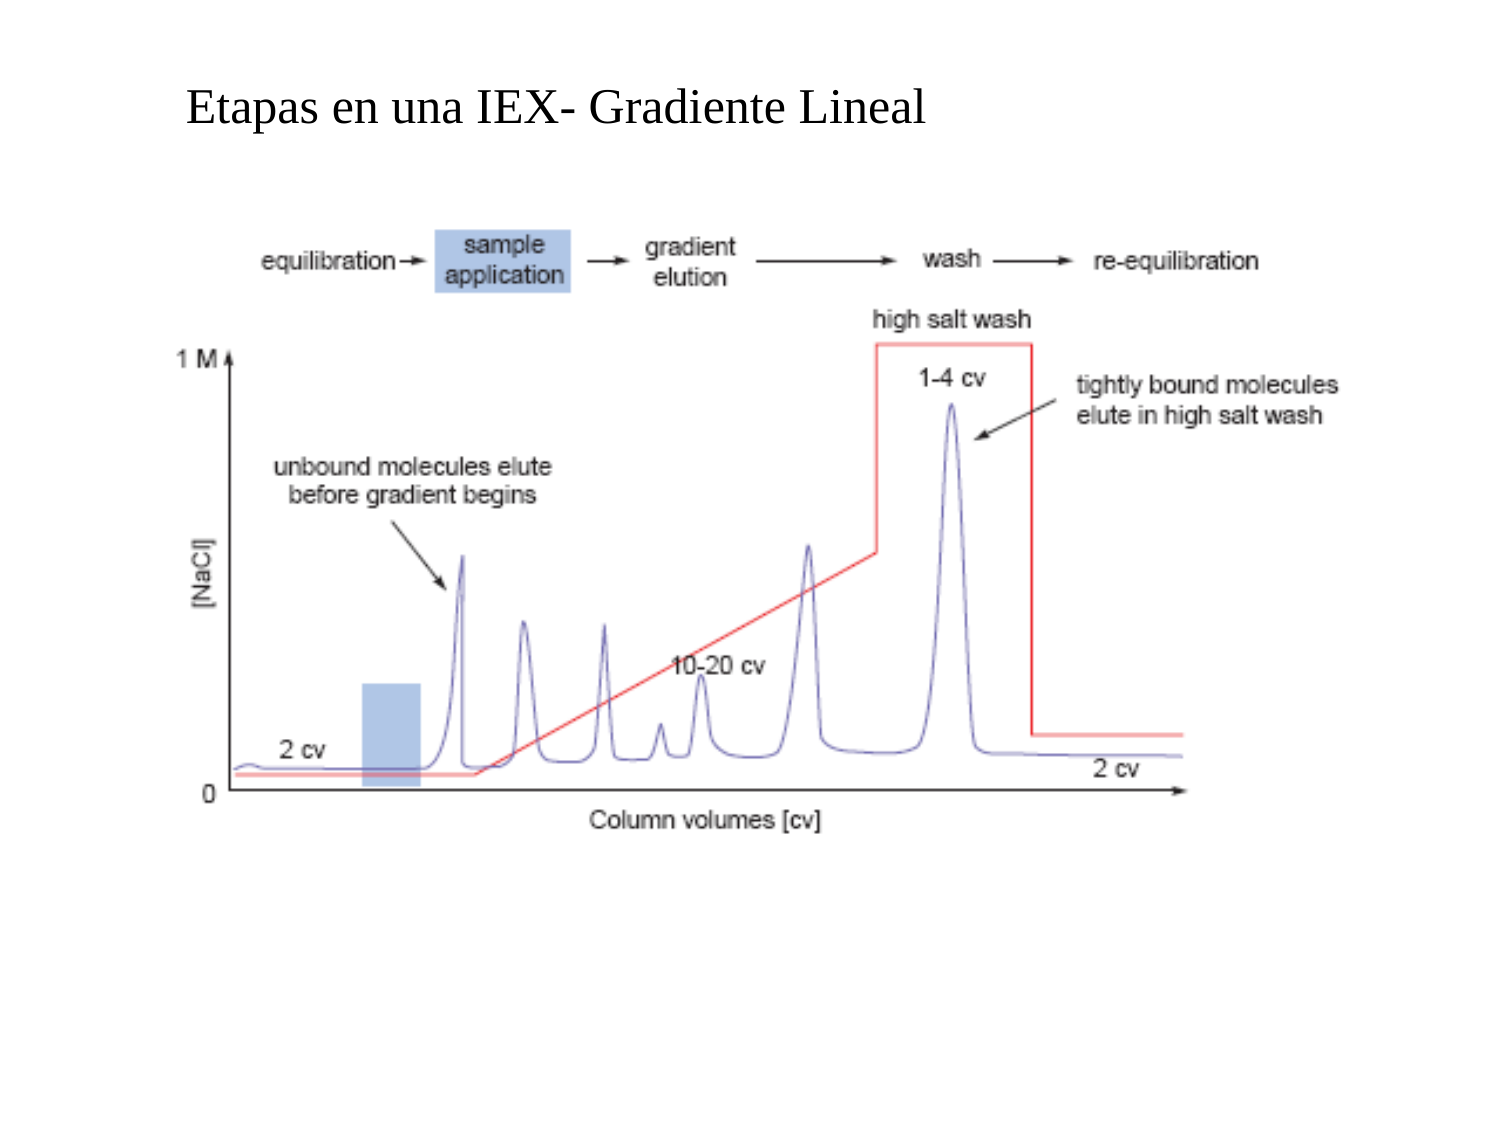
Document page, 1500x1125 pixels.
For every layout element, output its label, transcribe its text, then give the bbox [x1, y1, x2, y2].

picture [147, 207, 1388, 853]
text_box Etapas en una IEX- Gradiente Lineal [171, 66, 1152, 142]
